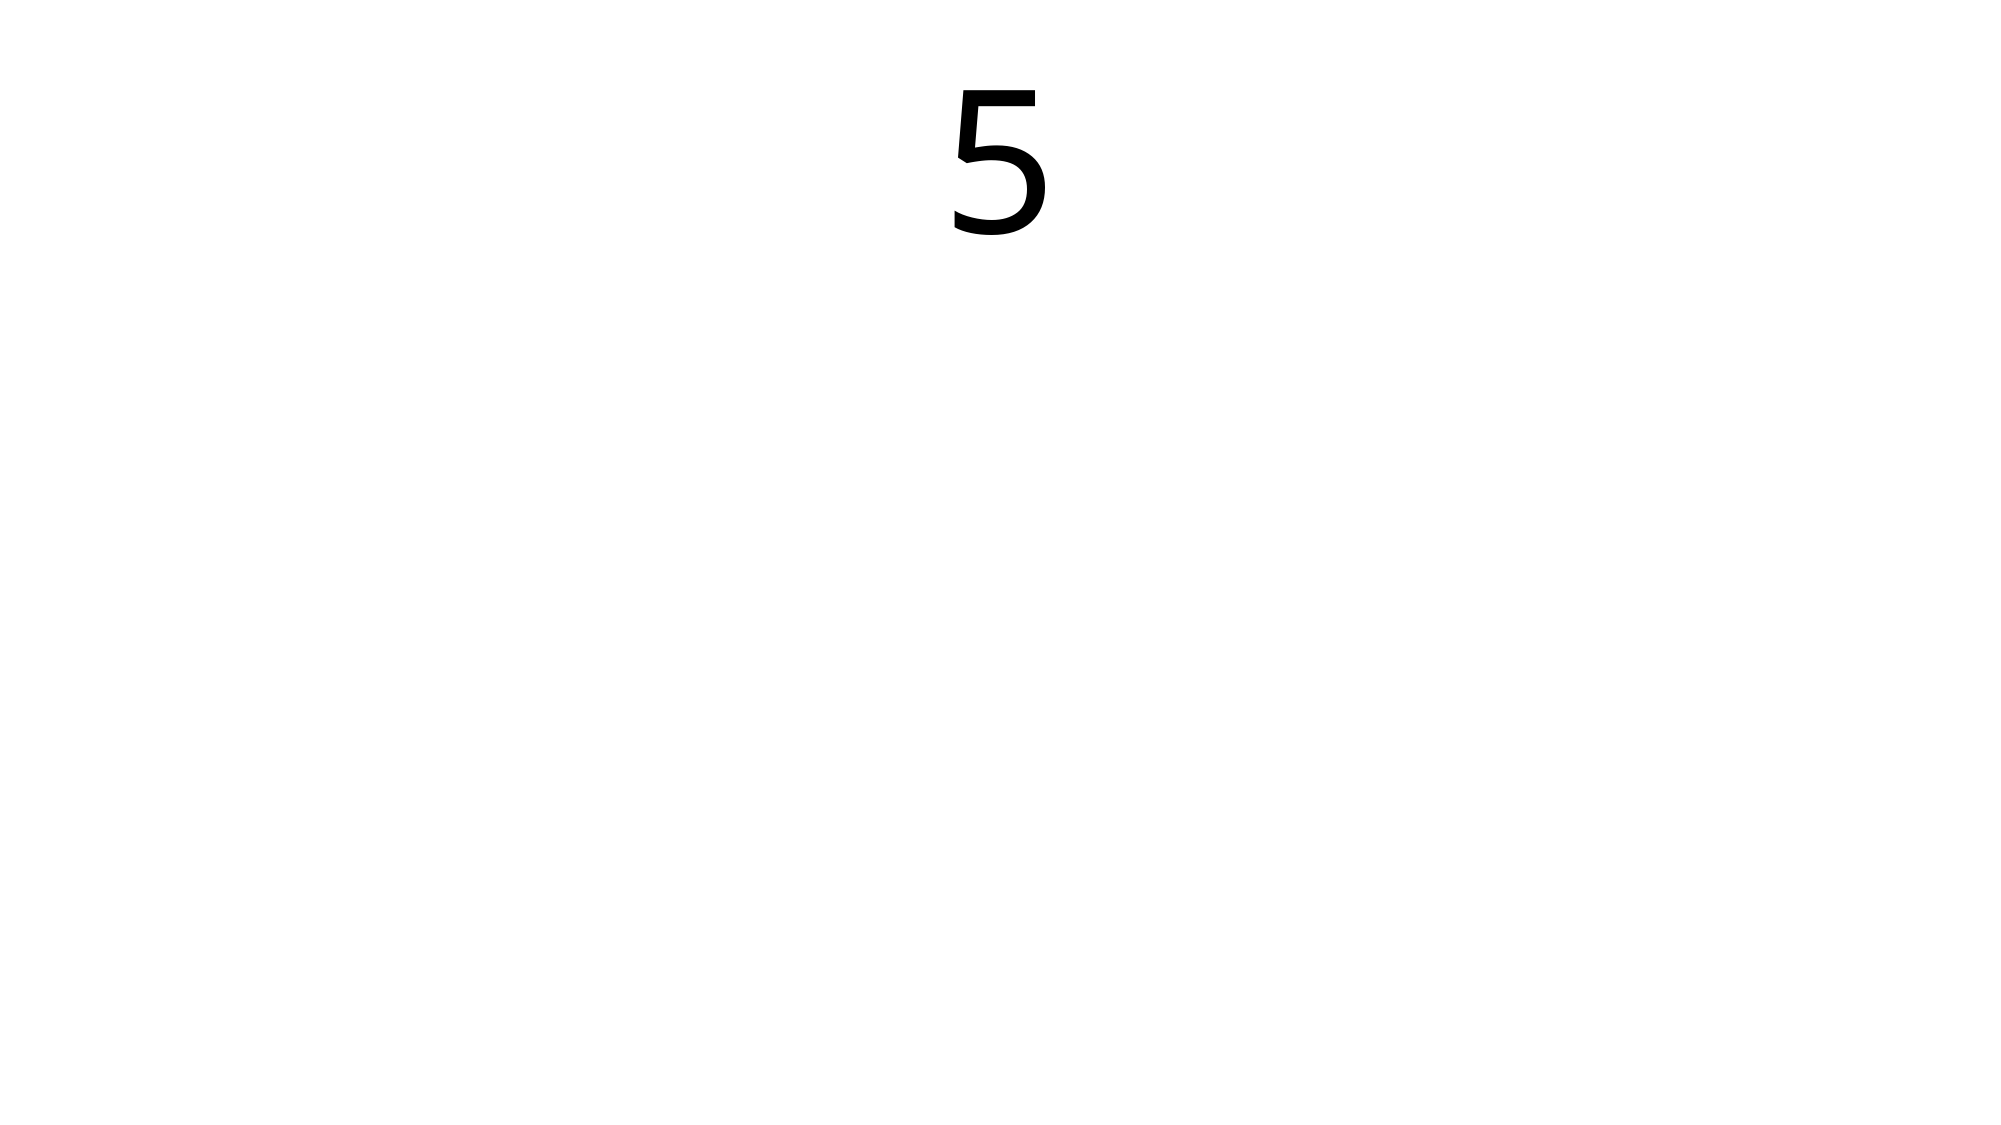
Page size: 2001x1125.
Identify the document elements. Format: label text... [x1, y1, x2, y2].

title 5 [137, 59, 1863, 278]
